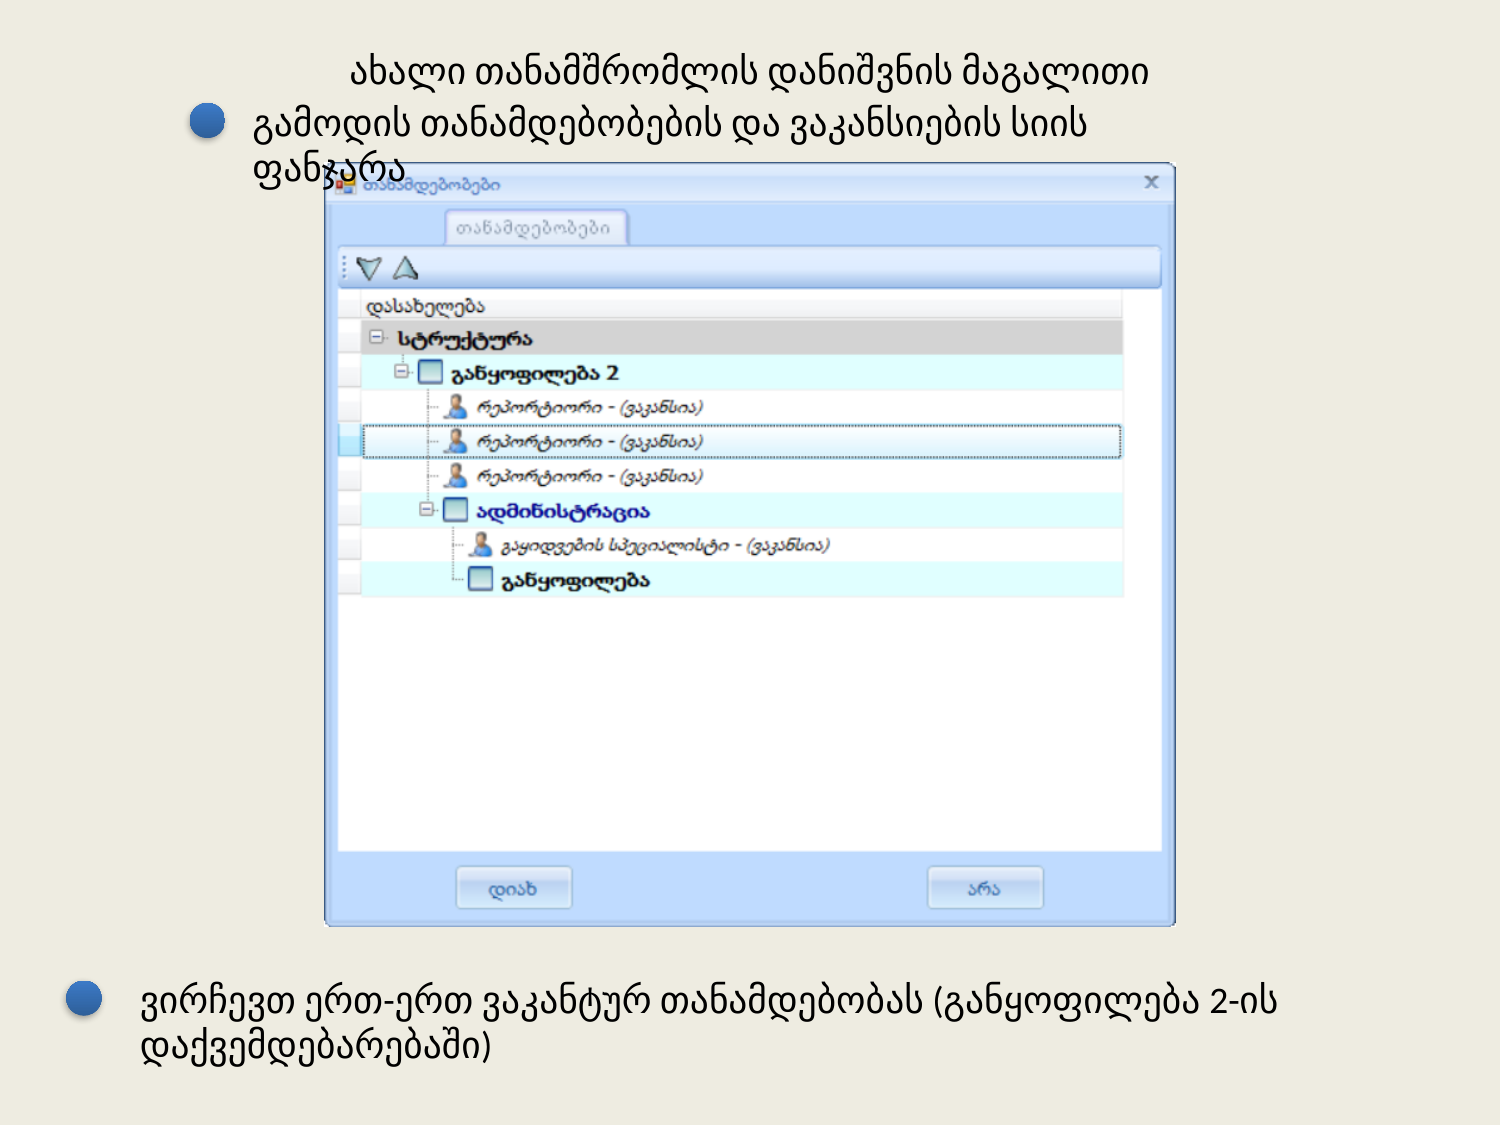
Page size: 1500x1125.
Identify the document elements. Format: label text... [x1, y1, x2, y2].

text_box ახალი თანამშრომლის დანიშვნის მაგალითი [81, 39, 1418, 100]
text_box [66, 980, 102, 1016]
picture [324, 162, 1176, 927]
text_box გამოდის თანამდებობების და ვაკანსიების სიის ფანჯარა [237, 91, 1250, 196]
text_box [189, 103, 226, 139]
text_box ვირჩევთ ერთ-ერთ ვაკანტურ თანამდებობას (განყოფილება 2-ის დაქვემდებარებაში) [124, 968, 1461, 1074]
